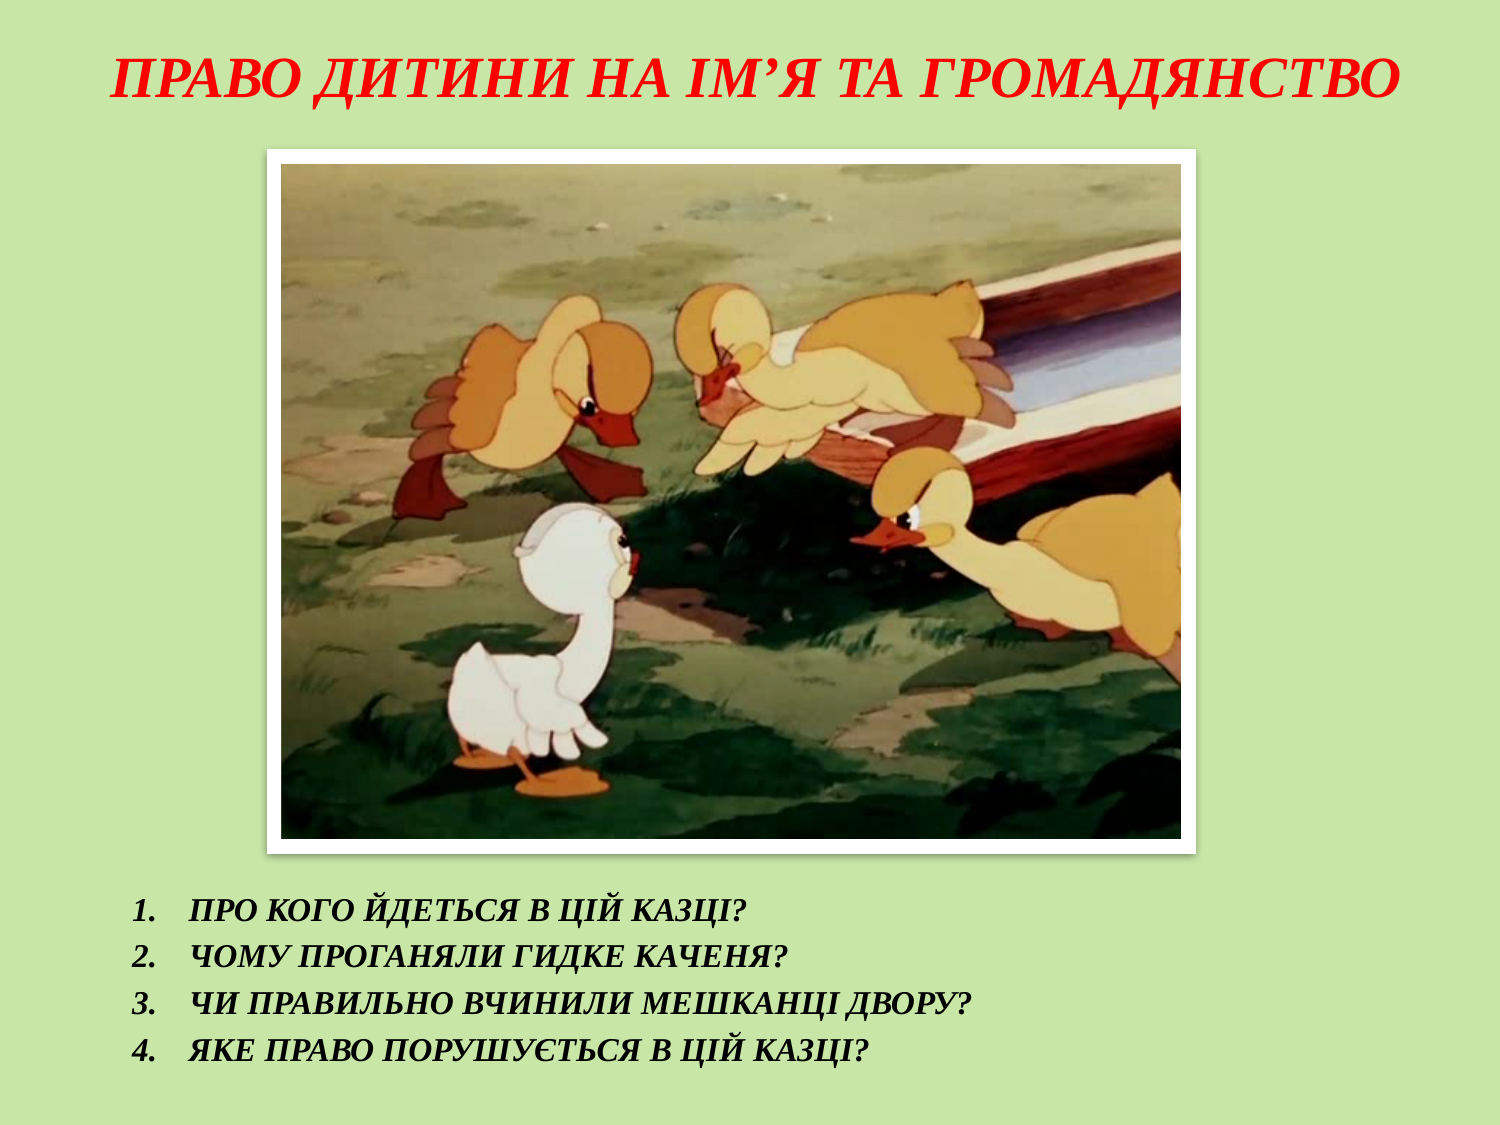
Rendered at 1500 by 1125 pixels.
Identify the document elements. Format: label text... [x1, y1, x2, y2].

picture [280, 163, 1182, 840]
list ПРО КОГО ЙДЕТЬСЯ В ЦІЙ КАЗЦІ? ЧОМУ ПРОГАНЯЛИ ГИДКЕ КАЧЕНЯ? ЧИ ПРАВИЛЬНО ВЧИНИЛИ МЕШКАНЦІ ДВОРУ? ЯКЕ ПРАВО ПОРУШУЄТЬСЯ В ЦІЙ КАЗЦІ? [117, 880, 1289, 1067]
title ПРАВО ДИТИНИ НА ІМ’Я ТА ГРОМАДЯНСТВО [58, 23, 1454, 117]
